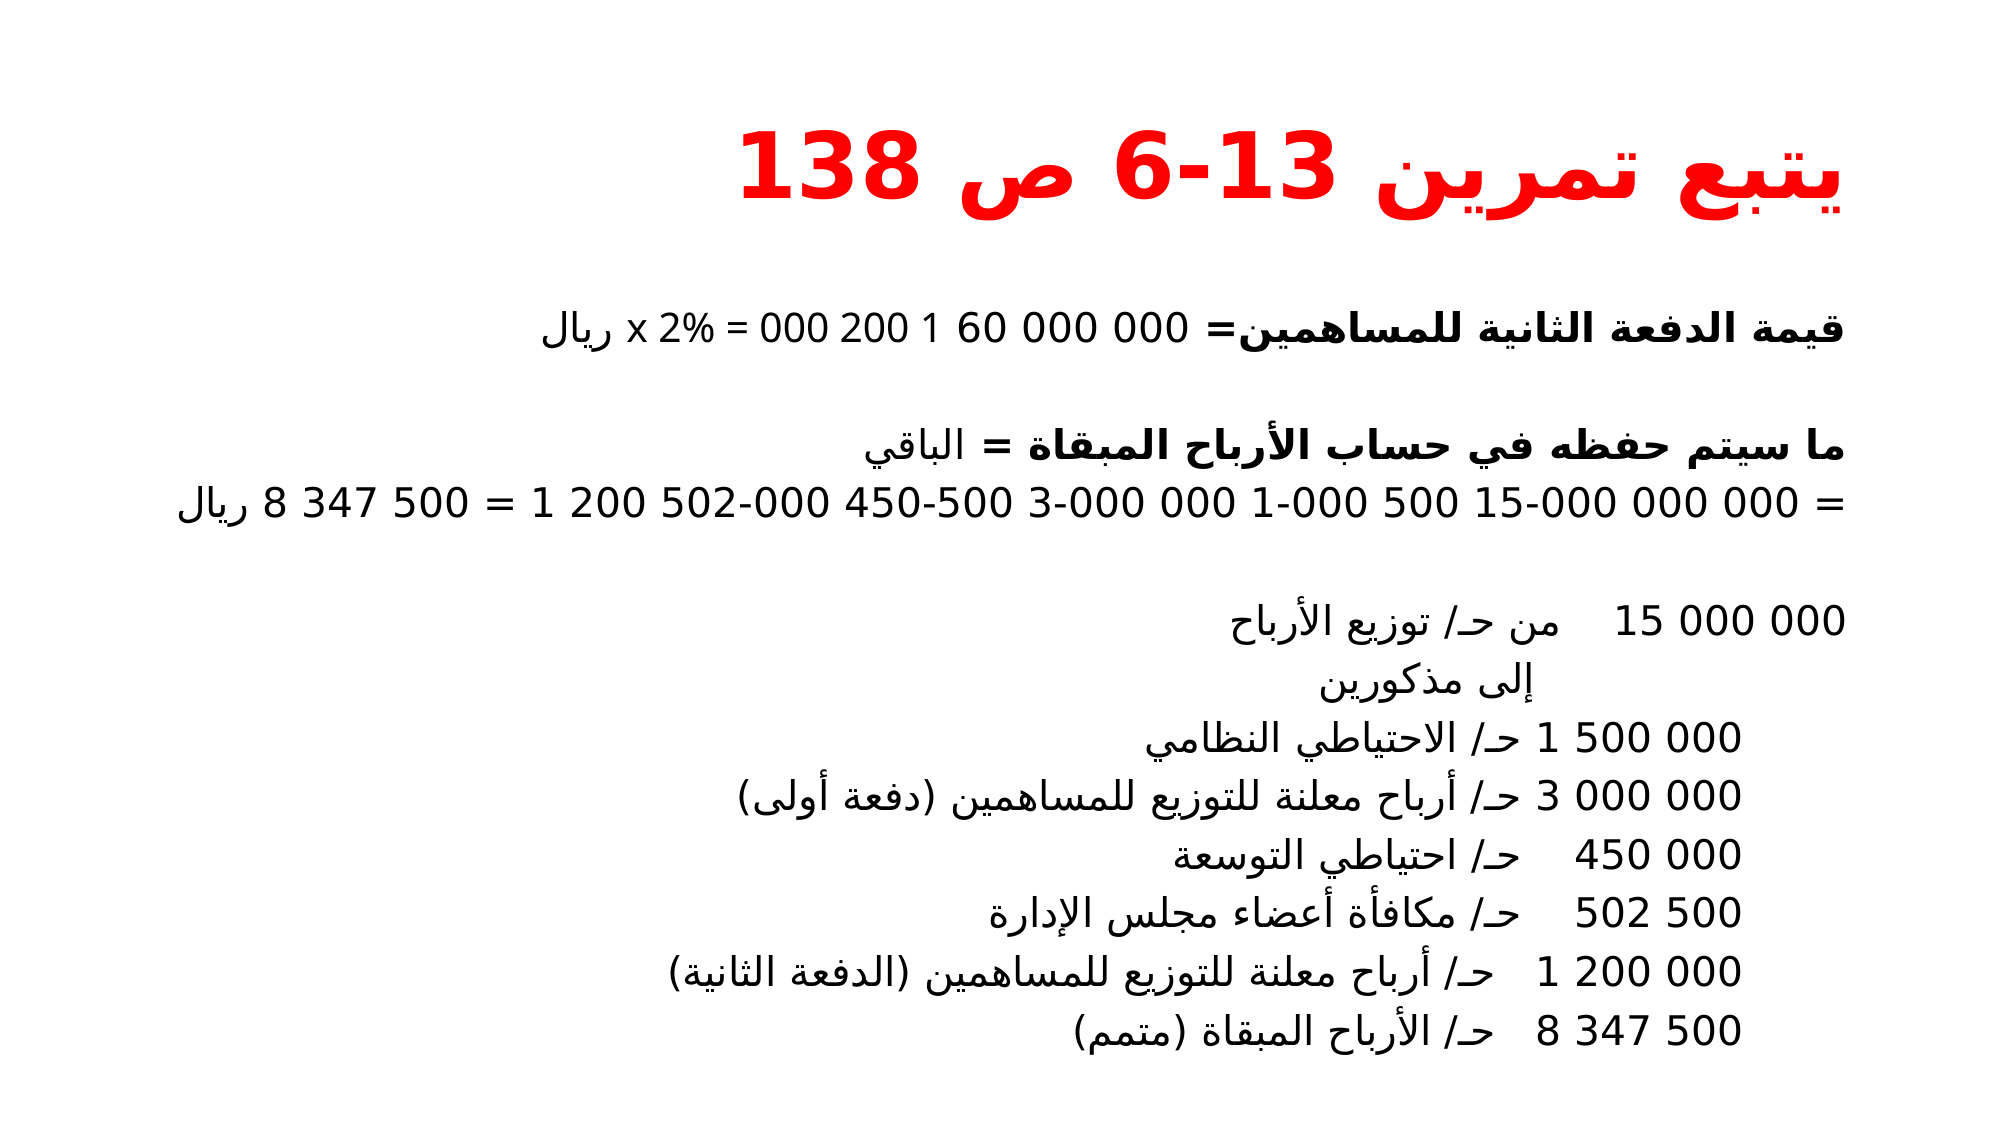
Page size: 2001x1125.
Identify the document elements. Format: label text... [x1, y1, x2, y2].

title يتبع تمرين 13-6 ص 138 [137, 59, 1863, 278]
list قيمة الدفعة الثانية للمساهمين= 000 000 60 x 2% = 000 200 1 ريال ما سيتم حفظه في حساب الأرباح المبقاة = الباقي = 000 000 15-000 500 1-000 000 3-000 450-500 502-000 200 1 = 500 347 8 ريال 000 000 15 من حـ/ توزيع الأرباح إلى مذكورين 000 500 1 حـ/ الاحتياطي النظامي 000 000 3 حـ/ أرباح معلنة للتوزيع للمساهمين (دفعة أولى) 000 450 حـ/ احتياطي التوسعة 500 502 حـ/ مكافأة أعضاء مجلس الإدارة 000 200 1 حـ/ أرباح معلنة للتوزيع للمساهمين (الدفعة الثانية) 500 347 8 حـ/ الأرباح المبقاة (متمم) [137, 299, 1863, 1074]
